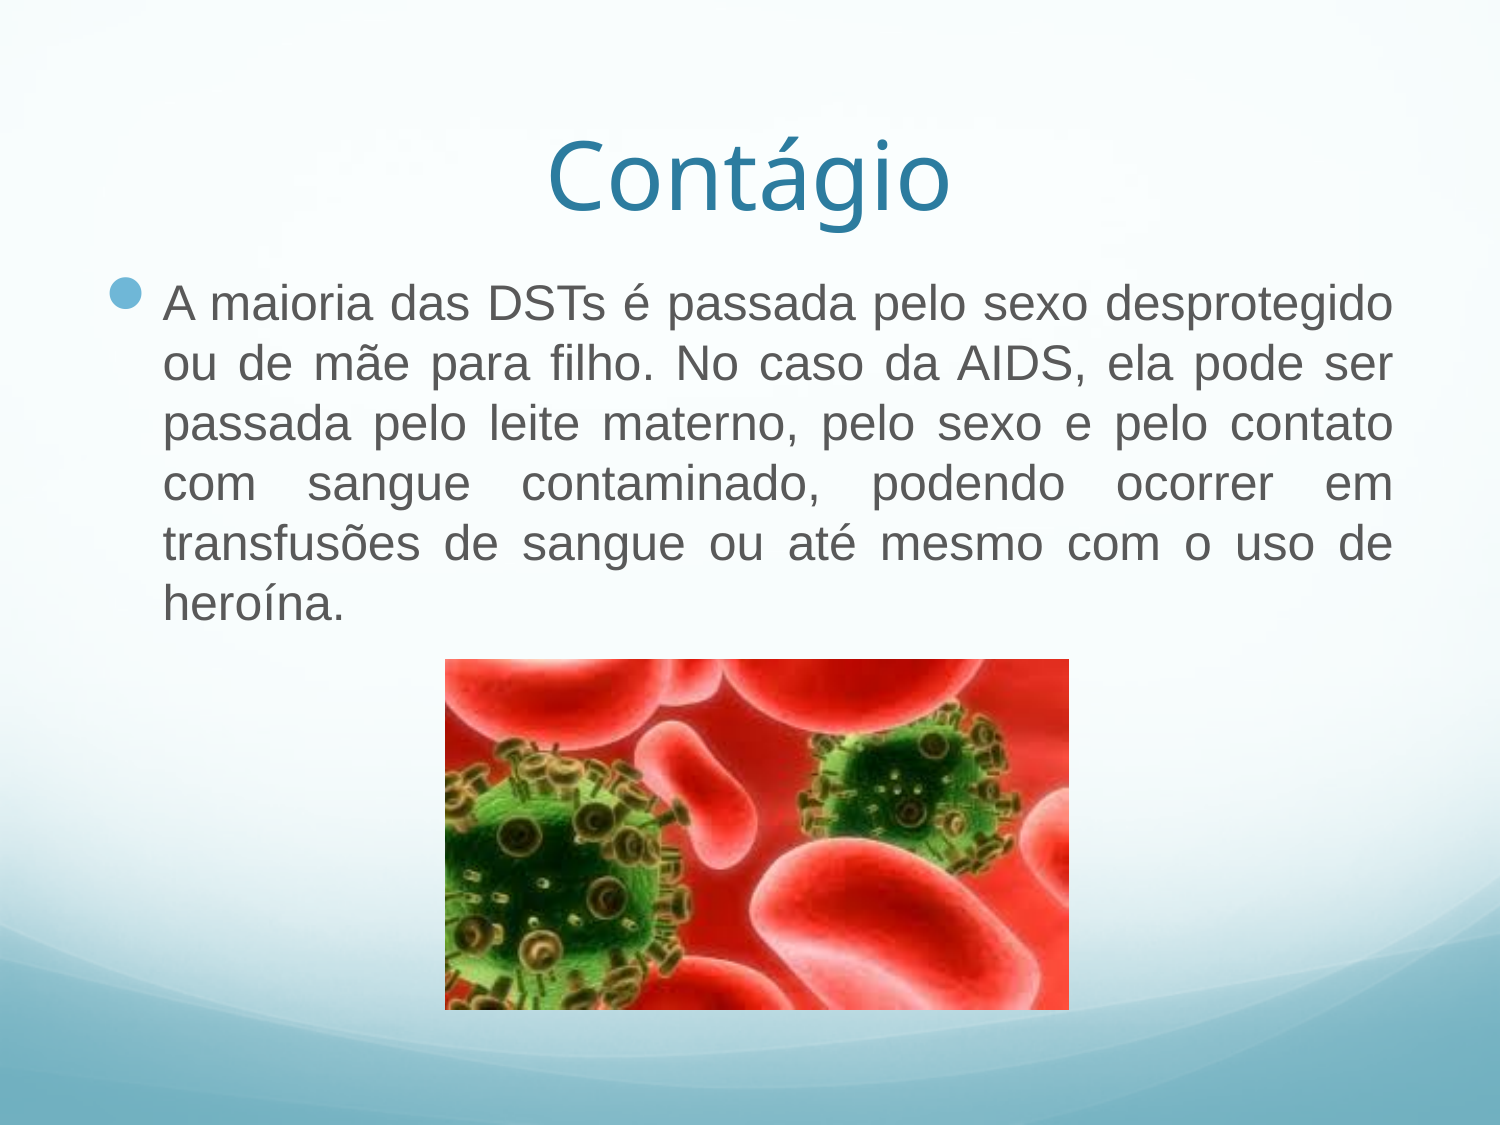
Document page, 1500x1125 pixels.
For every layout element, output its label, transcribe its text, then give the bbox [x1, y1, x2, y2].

picture [445, 659, 1070, 1011]
list A maioria das DSTs é passada pelo sexo desprotegido ou de mãe para filho. No caso da AIDS, ela pode ser passada pelo leite materno, pelo sexo e pelo contato com sangue contaminado, podendo ocorrer em transfusões de sangue ou até mesmo com o uso de heroína. [90, 262, 1410, 975]
title Contágio [90, 17, 1410, 237]
